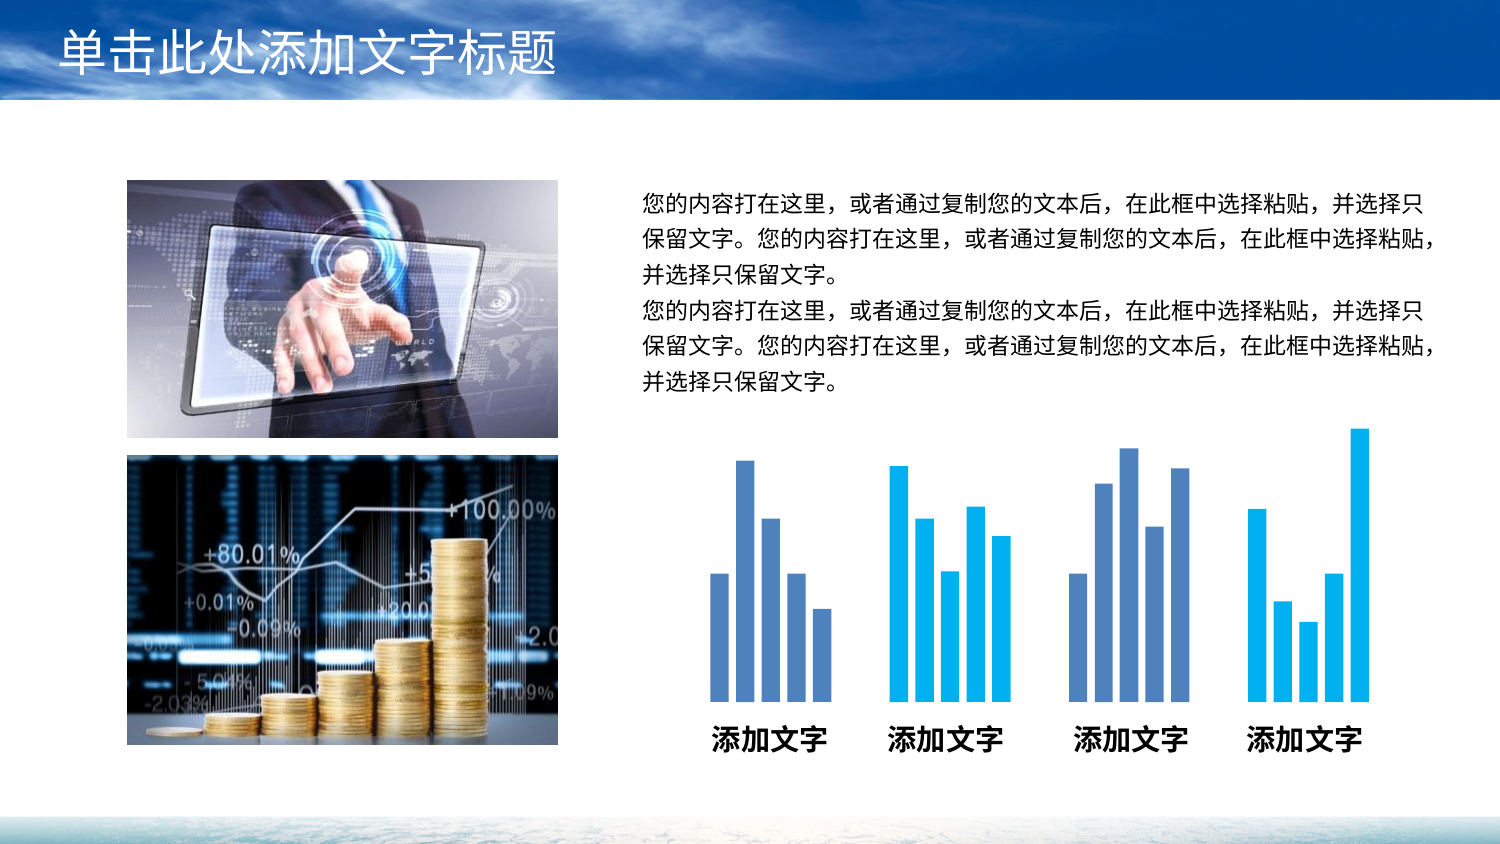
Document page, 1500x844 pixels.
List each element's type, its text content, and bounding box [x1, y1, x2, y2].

picture [127, 455, 559, 745]
text_box 您的内容打在这里，或者通过复制您的文本后，在此框中选择粘贴，并选择只保留文字。您的内容打在这里，或者通过复制您的文本后，在此框中选择粘贴，并选择只保留文字。 您的内容打在这里，或者通过复制您的文本后，在此框中选择粘贴，并选择只保留文字。您的内容打在这里，或者通过复制您的文本后，在此框中选择粘贴，并选择只保留文字。 [627, 173, 1459, 403]
picture [0, 817, 1500, 844]
text_box 添加文字 [872, 713, 1053, 764]
text_box 添加文字 [697, 713, 872, 764]
text_box 添加文字 [1058, 713, 1231, 764]
picture [0, 0, 1500, 99]
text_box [709, 428, 1370, 703]
text_box 添加文字 [1231, 713, 1412, 764]
picture [127, 180, 559, 439]
